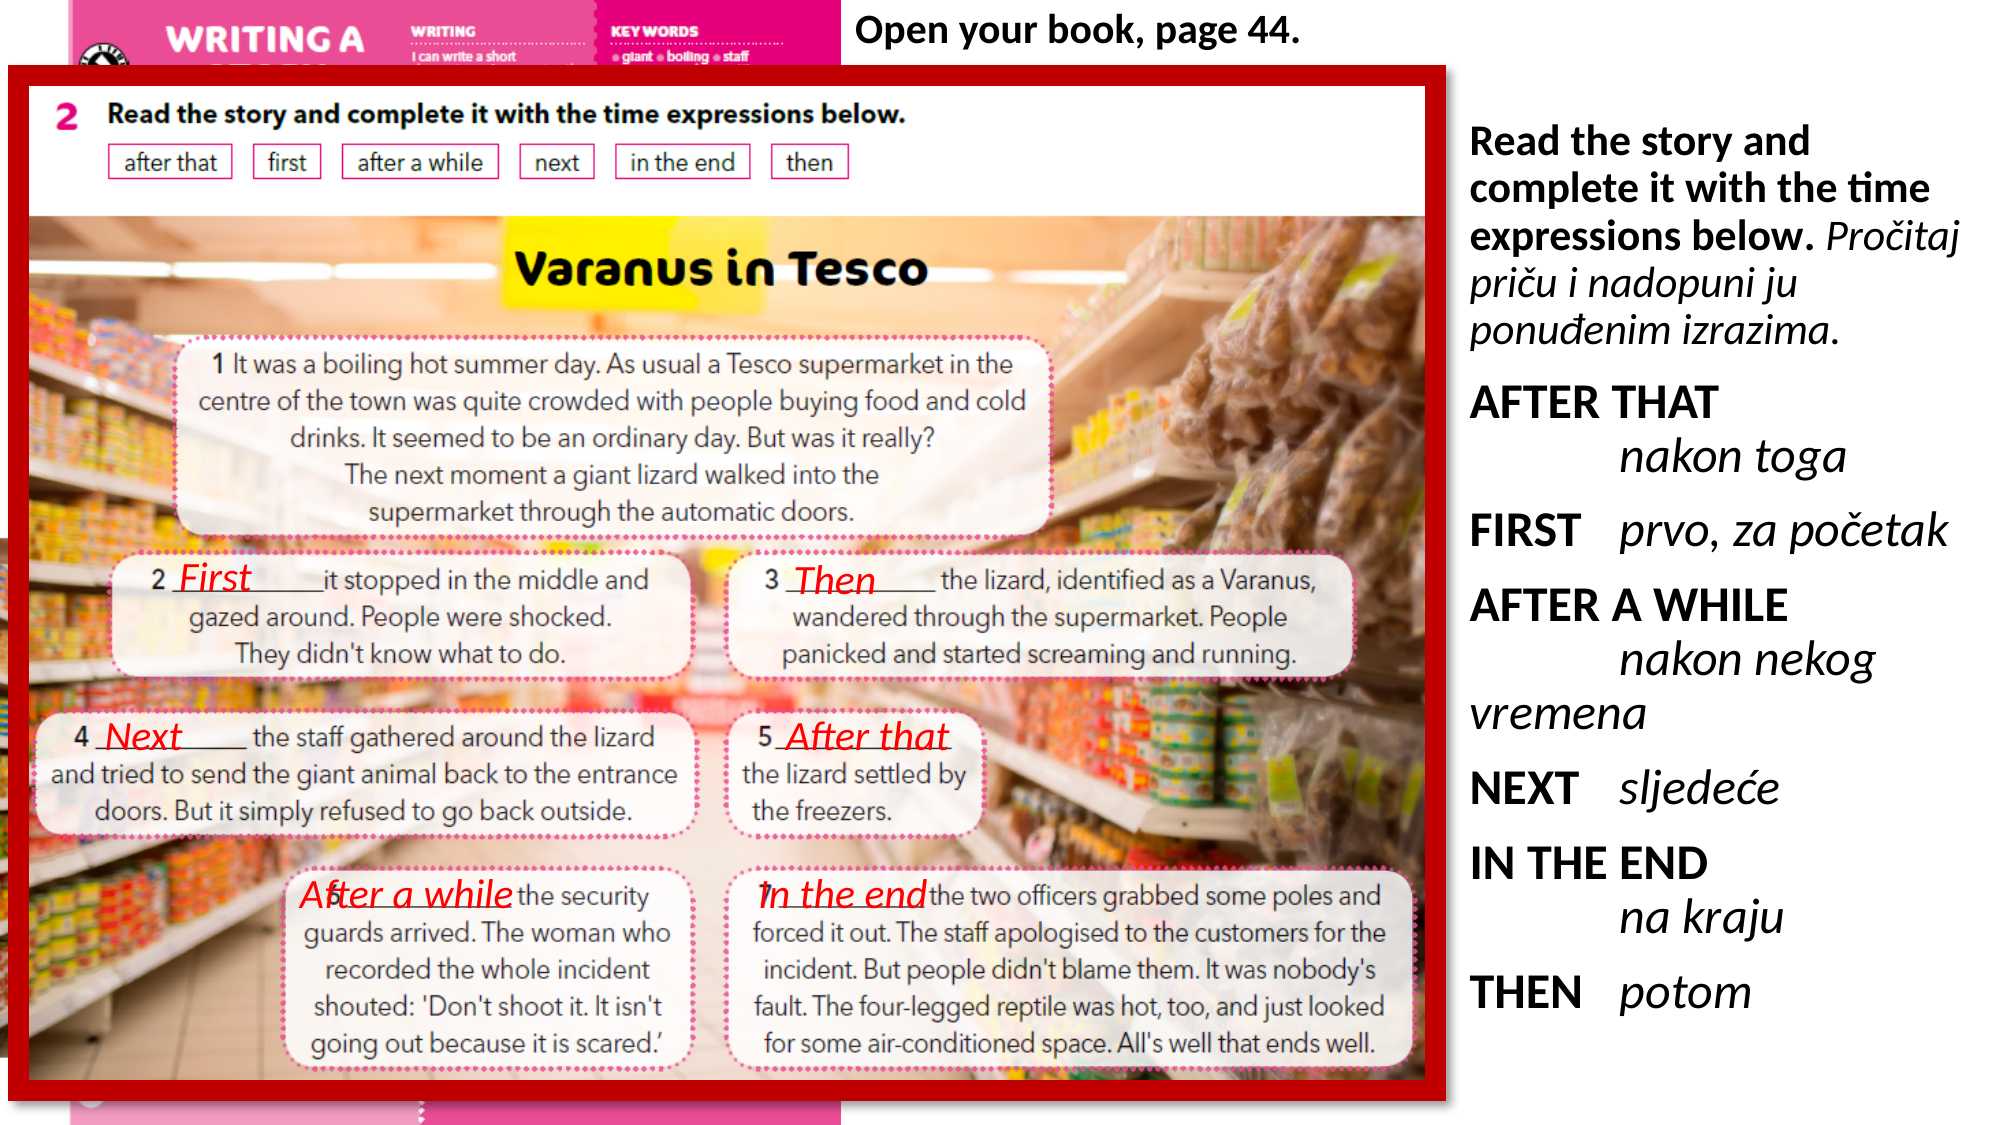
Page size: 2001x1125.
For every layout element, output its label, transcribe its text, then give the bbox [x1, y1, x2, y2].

text_box Open your book, page 44. [841, 0, 1828, 86]
picture [0, 0, 1426, 1125]
text_box Read the story and complete it with the time expressions below. Pročitaj priču i nadopuni ju ponuđenim izrazima. AFTER THAT nakon toga FIRST prvo, za početak AFTER A WHILE nakon nekog vremena NEXT sljedeće IN THE END na kraju THEN potom [1454, 110, 1985, 1108]
